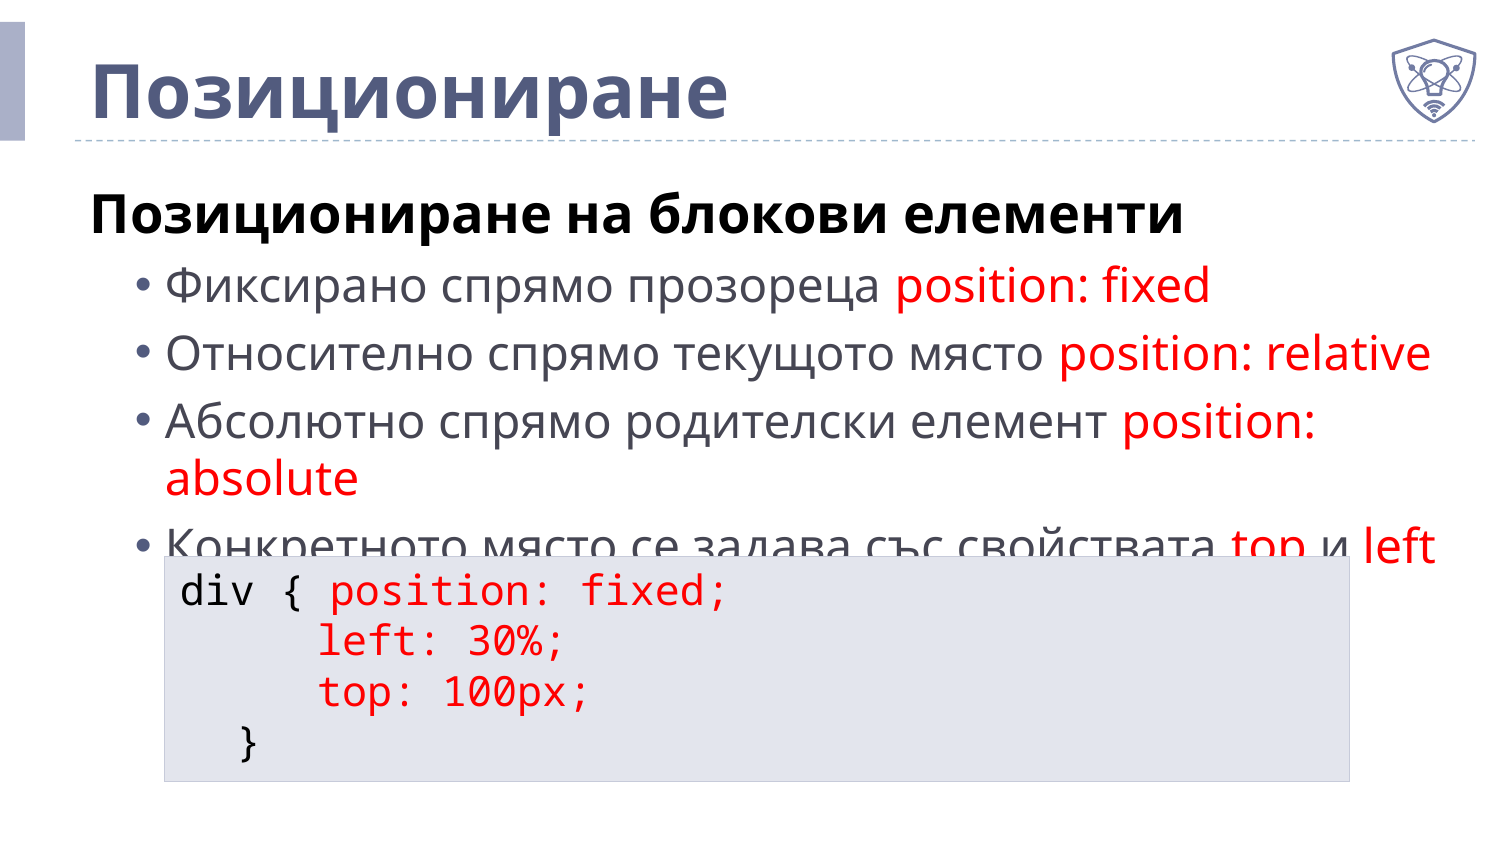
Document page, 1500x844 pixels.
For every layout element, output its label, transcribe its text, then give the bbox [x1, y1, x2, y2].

text_box div { position: fixed; left: 30%; top: 100px; } [164, 556, 1350, 782]
list Позициониране на блокови елементи Фиксирано спрямо прозореца position: fixed Относително спрямо текущото място position: relative Абсолютно спрямо родителски елемент position: absolute Конкретното място се задава със свойствата top и left [75, 171, 1475, 835]
title Позициониране [75, 18, 1475, 141]
